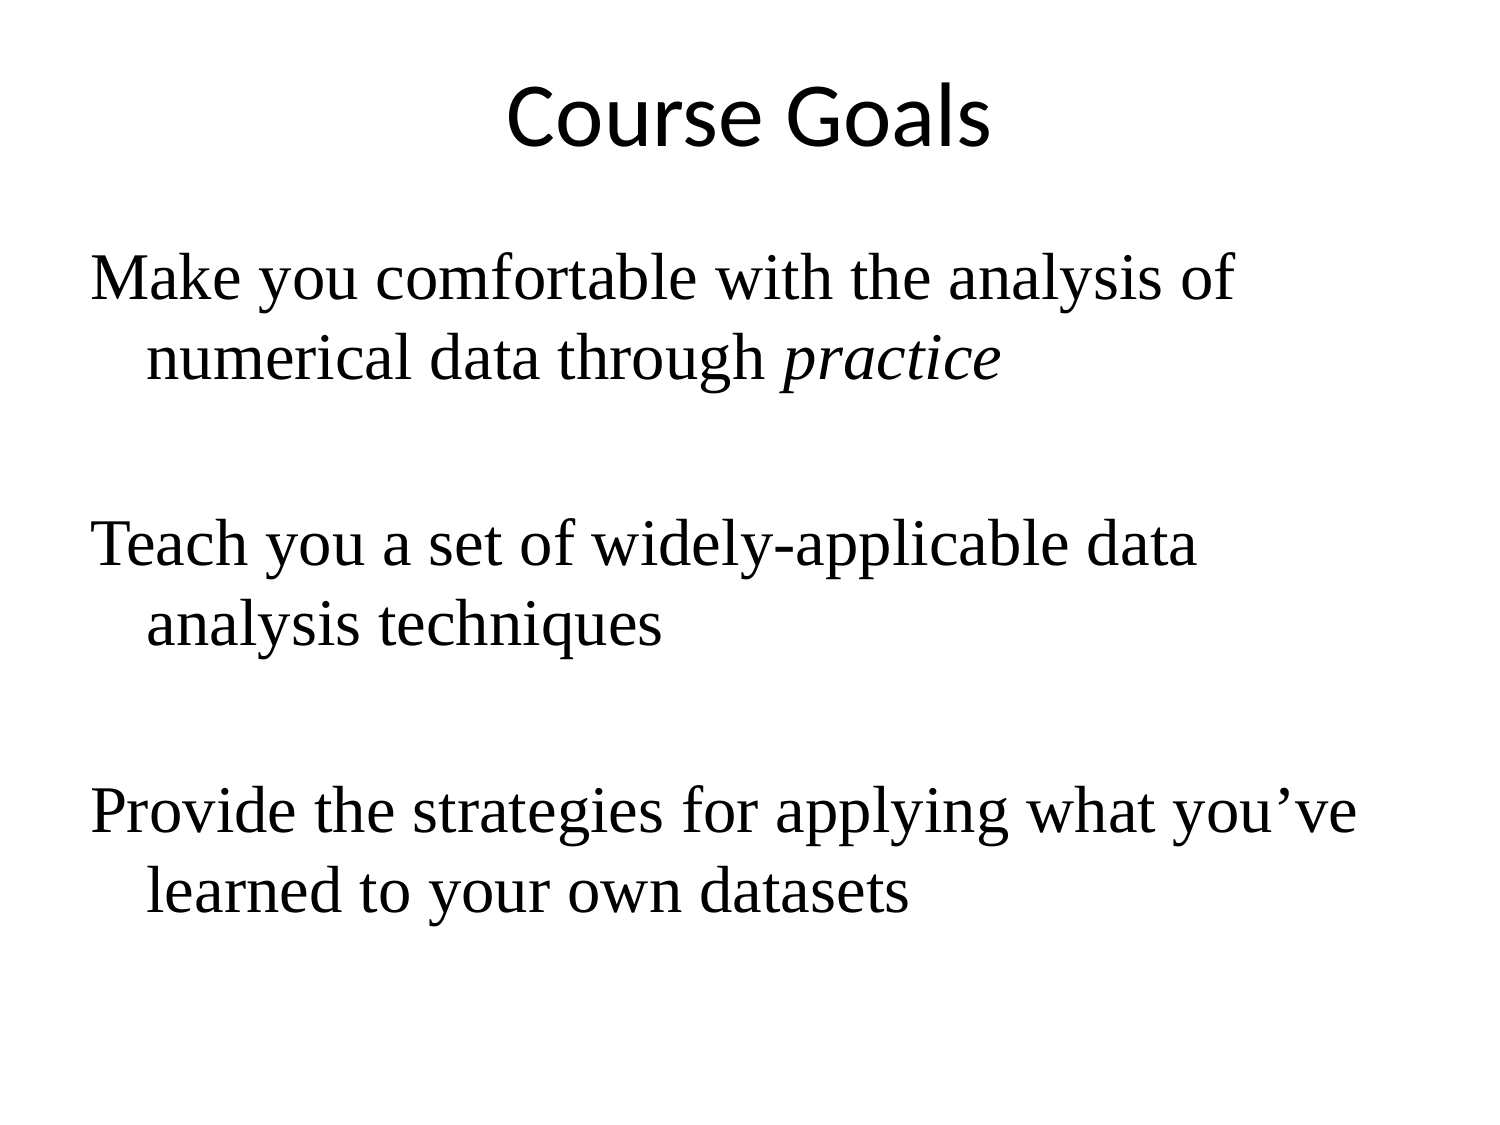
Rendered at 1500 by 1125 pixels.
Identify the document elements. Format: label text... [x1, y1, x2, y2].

list Make you comfortable with the analysis of numerical data through practice Teach you a set of widely-applicable data analysis techniques Provide the strategies for applying what you’ve learned to your own datasets [75, 224, 1425, 1063]
title Course Goals [75, 45, 1425, 175]
